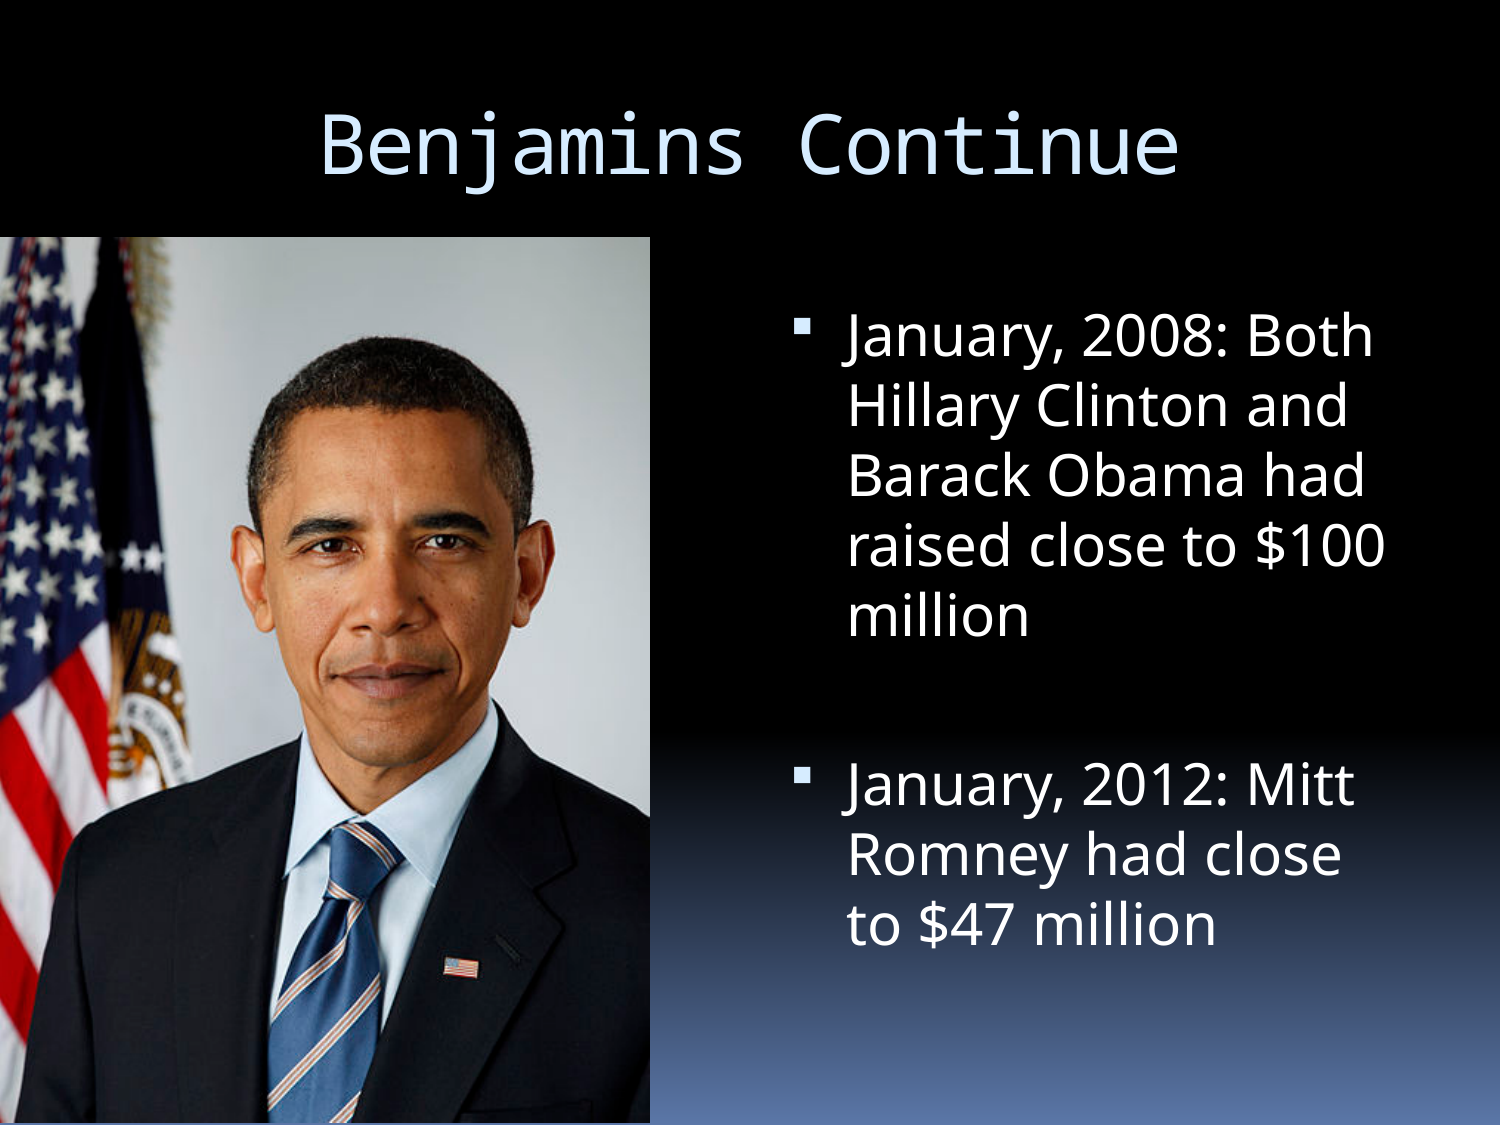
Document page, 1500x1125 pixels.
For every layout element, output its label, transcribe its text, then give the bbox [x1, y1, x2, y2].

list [0, 236, 651, 1123]
title Benjamins Continue [75, 83, 1425, 234]
list January, 2008: Both Hillary Clinton and Barack Obama had raised close to $100 million January, 2012: Mitt Romney had close to $47 million [763, 290, 1427, 1033]
